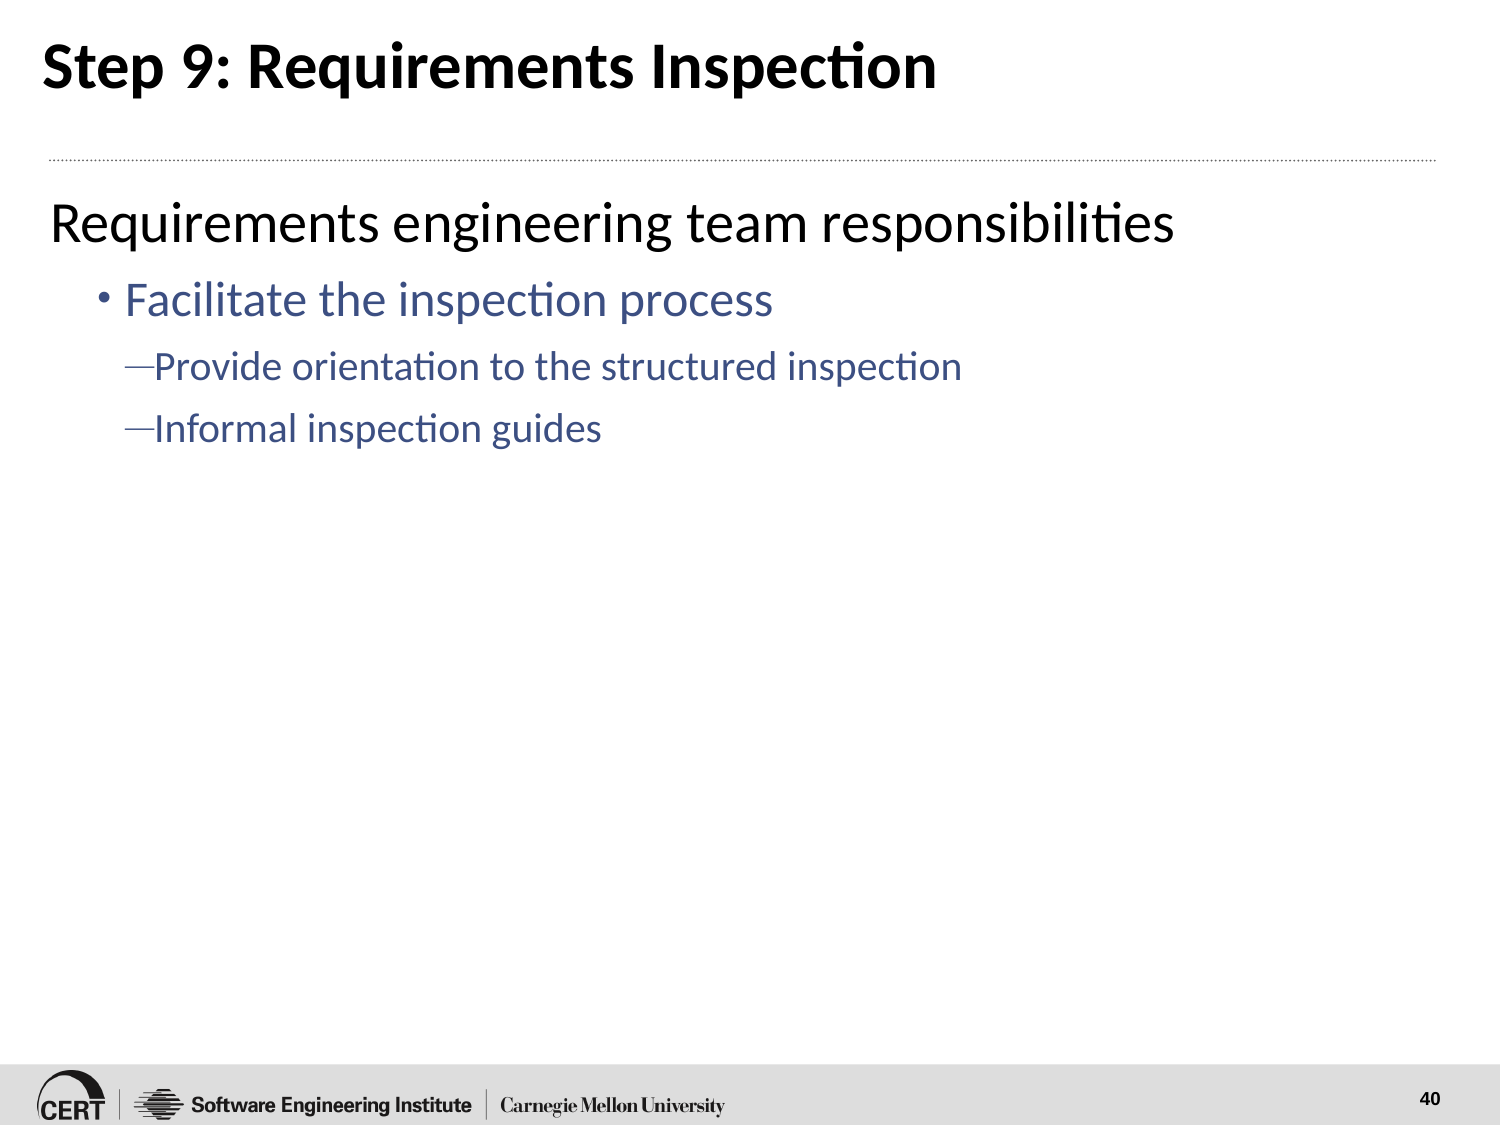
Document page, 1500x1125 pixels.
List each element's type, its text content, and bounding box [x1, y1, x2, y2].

list Requirements engineering team responsibilities Facilitate the inspection process Provide orientation to the structured inspection Informal inspection guides [49, 187, 1438, 1001]
title Step 9: Requirements Inspection [42, 37, 1434, 155]
picture [37, 1069, 725, 1122]
